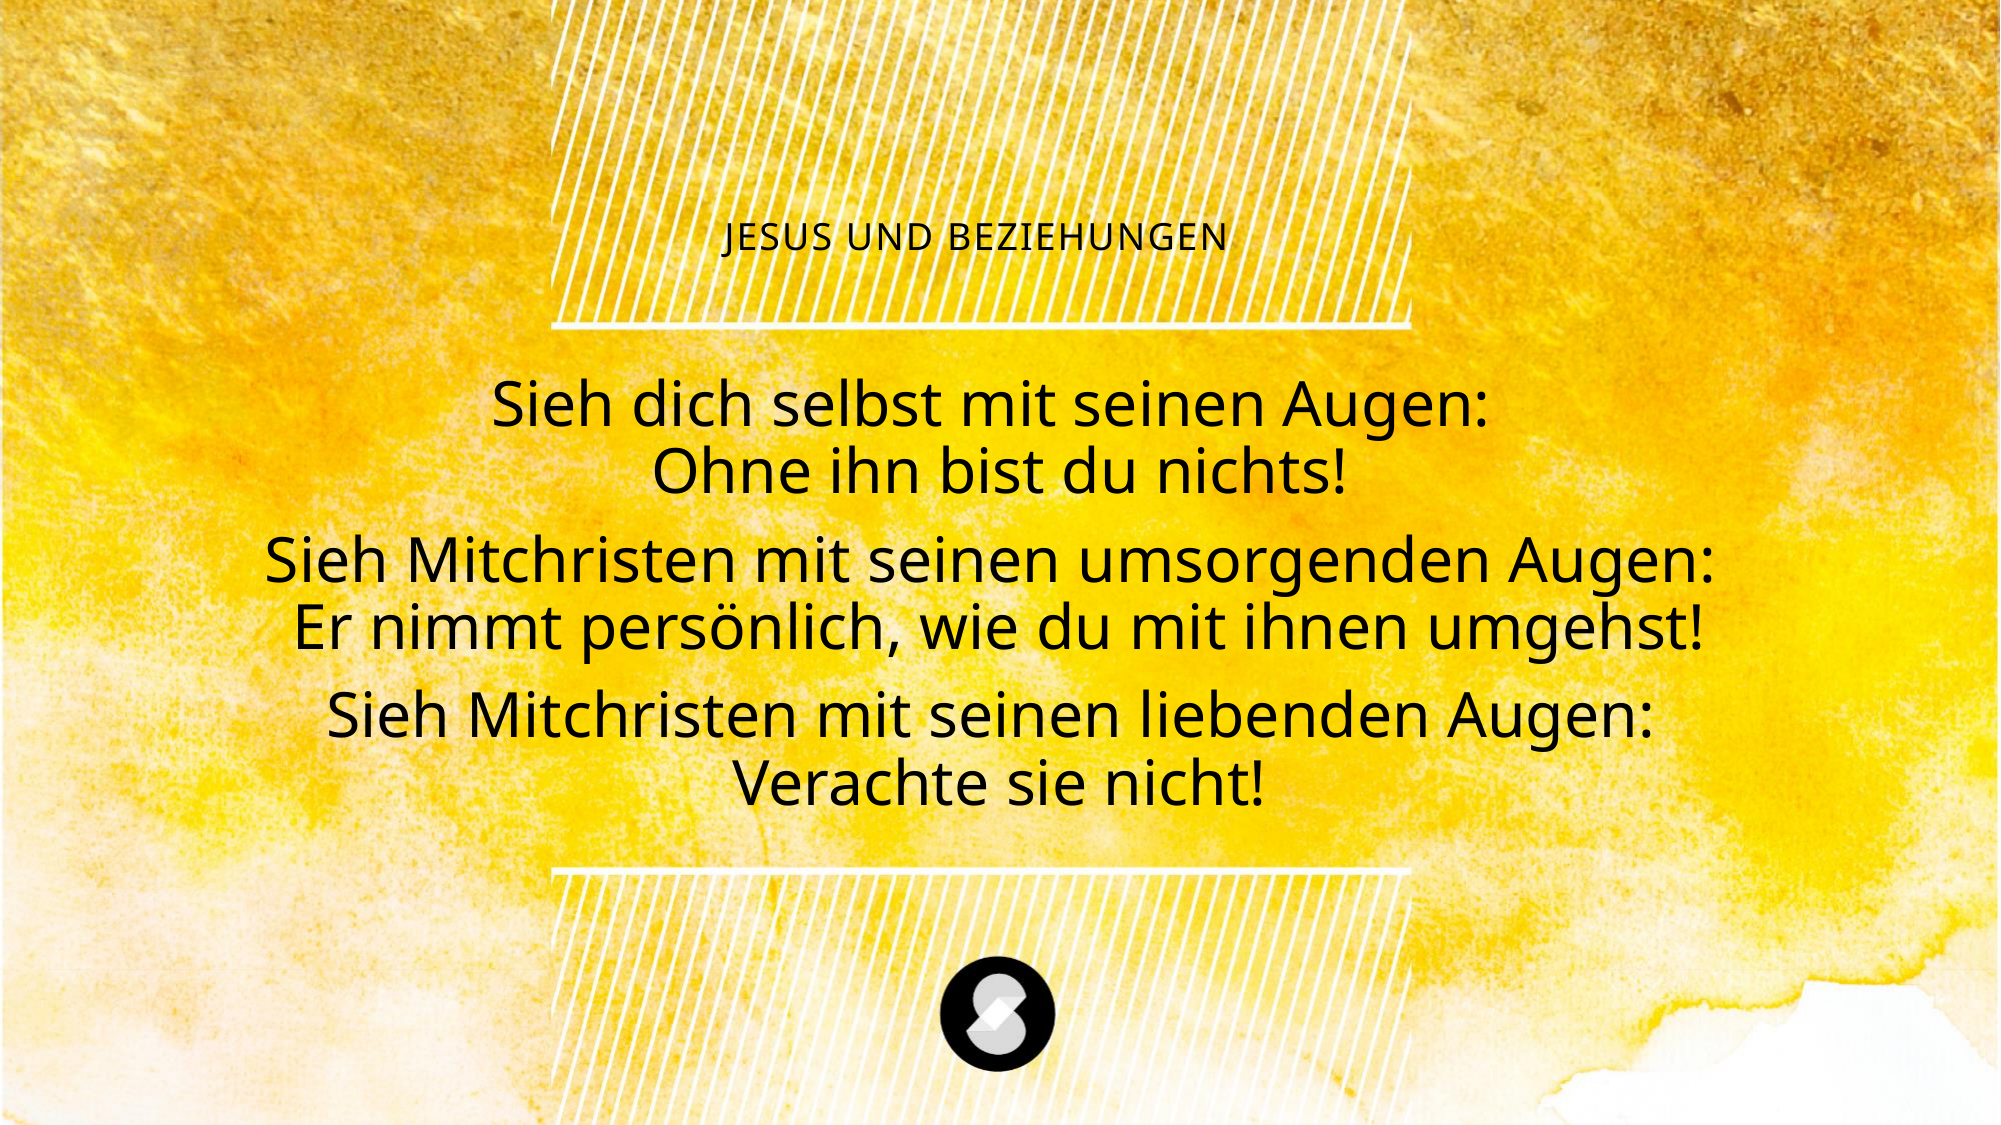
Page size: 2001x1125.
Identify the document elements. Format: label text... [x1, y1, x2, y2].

list Jesus und Beziehungen [577, 200, 1376, 276]
picture [0, 0, 2001, 1125]
list Sieh dich selbst mit seinen Augen: Ohne ihn bist du nichts! Sieh Mitchristen mit seinen umsorgenden Augen: Er nimmt persönlich, wie du mit ihnen umgehst! Sieh Mitchristen mit seinen liebenden Augen: Verachte sie nicht! [180, 350, 1820, 842]
